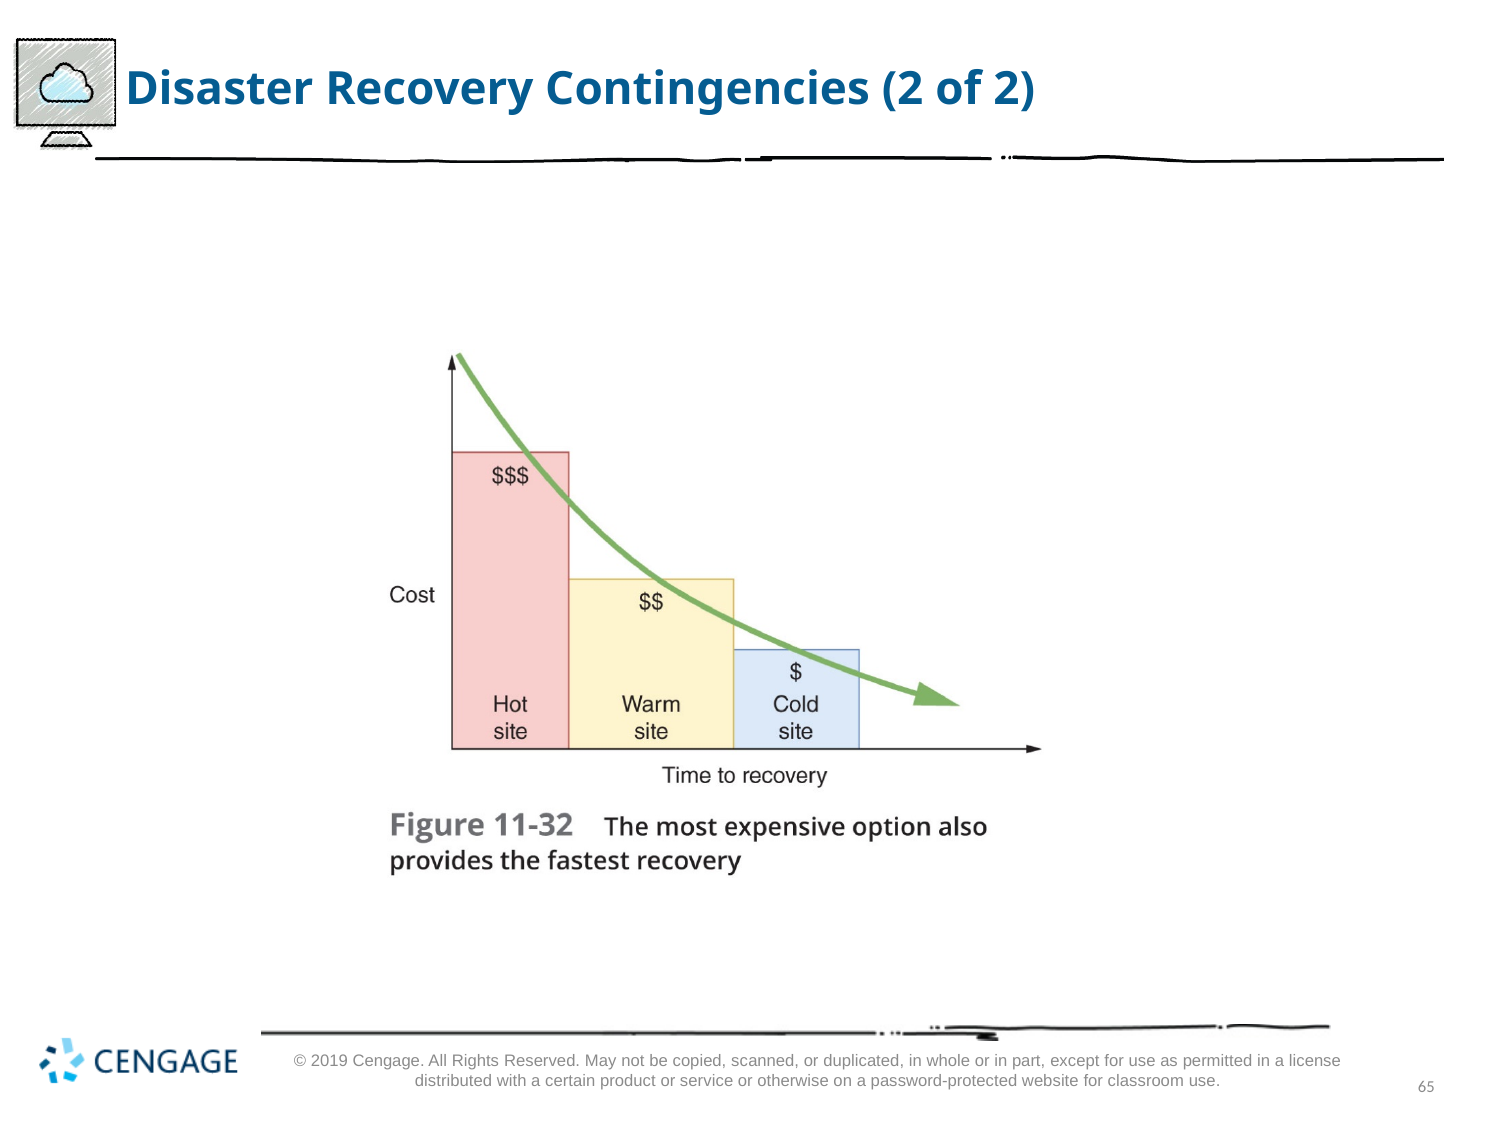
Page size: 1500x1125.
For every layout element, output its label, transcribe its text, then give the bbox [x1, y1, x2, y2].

picture [95, 155, 1444, 163]
picture [261, 1024, 1331, 1041]
picture [387, 349, 1045, 878]
title Disaster Recovery Contingencies (2 of 2) [125, 66, 1442, 116]
picture [19, 1024, 250, 1096]
picture [13, 36, 117, 151]
footer © 2019 Cengage. All Rights Reserved. May not be copied, scanned, or duplicated, in whole or in part, except for use as permitted in a license distributed with a certain product or service or otherwise on a password-protected website for classroom use. [262, 1050, 1375, 1091]
